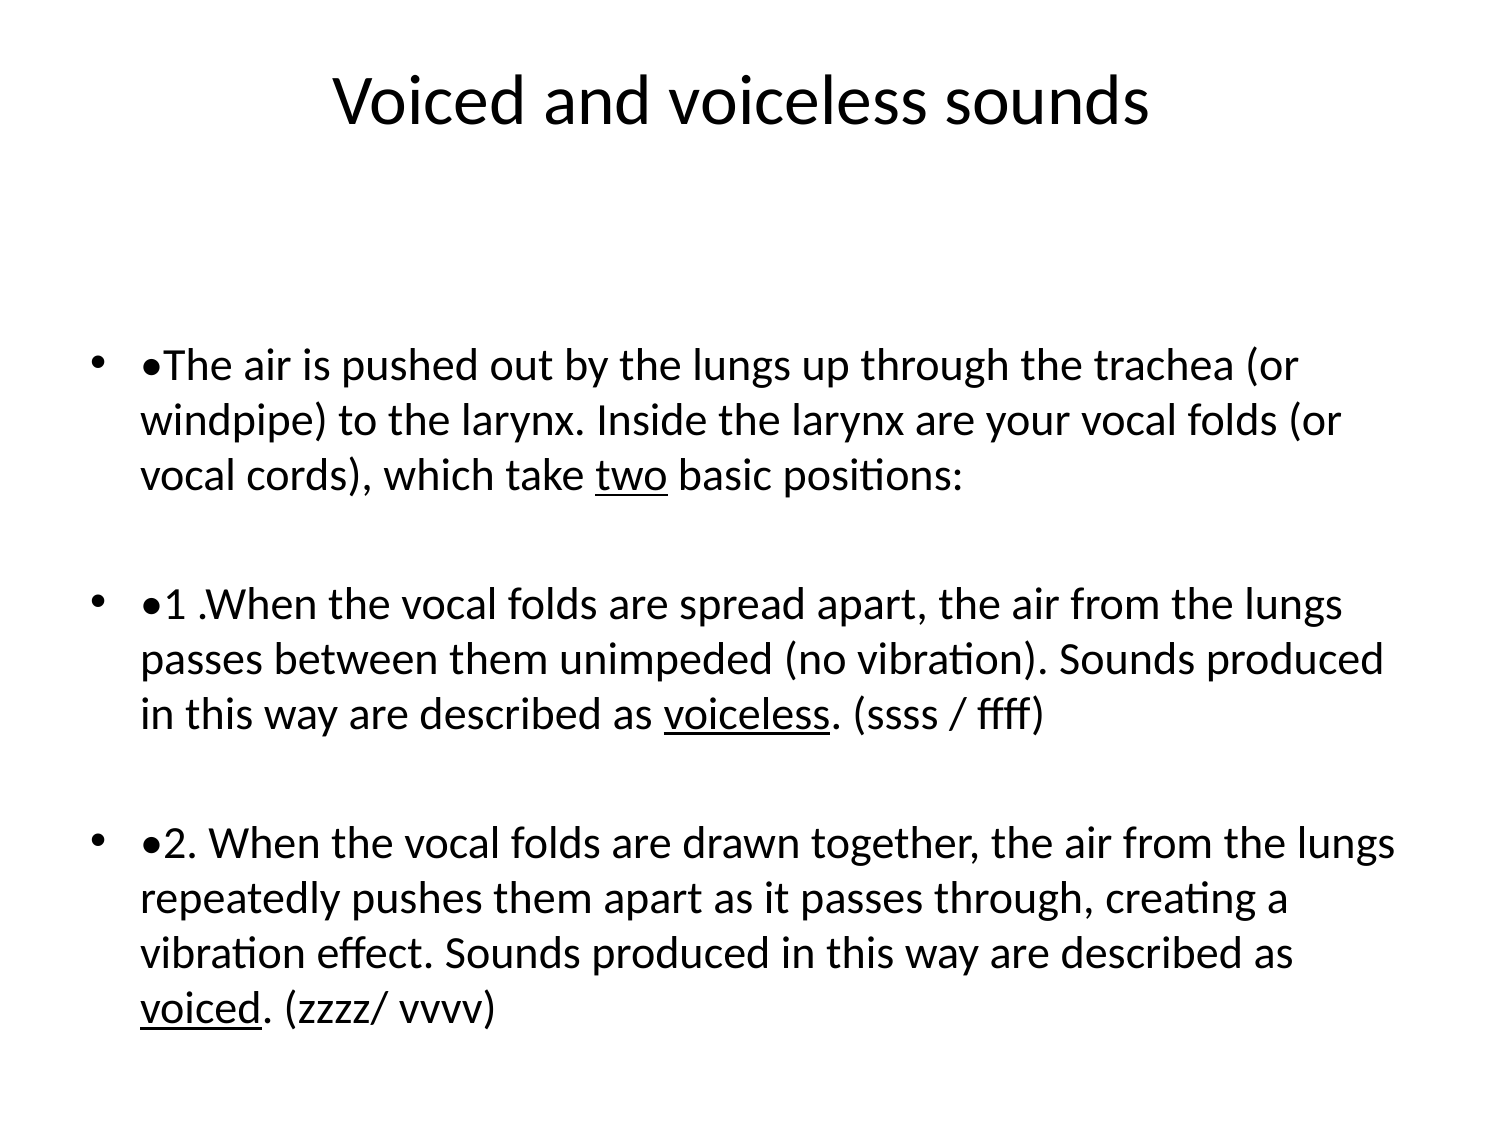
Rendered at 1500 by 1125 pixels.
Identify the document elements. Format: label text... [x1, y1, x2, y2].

title Voiced and voiceless sounds [75, 45, 1425, 233]
list •The air is pushed out by the lungs up through the trachea (or windpipe) to the larynx. Inside the larynx are your vocal folds (or vocal cords), which take two basic positions: •1 .When the vocal folds are spread apart, the air from the lungs passes between them unimpeded (no vibration). Sounds produced in this way are described as voiceless. (ssss / ffff) •2. When the vocal folds are drawn together, the air from the lungs repeatedly pushes them apart as it passes through, creating a vibration effect. Sounds produced in this way are described as voiced. (zzzz/ vvvv) [75, 262, 1425, 1050]
